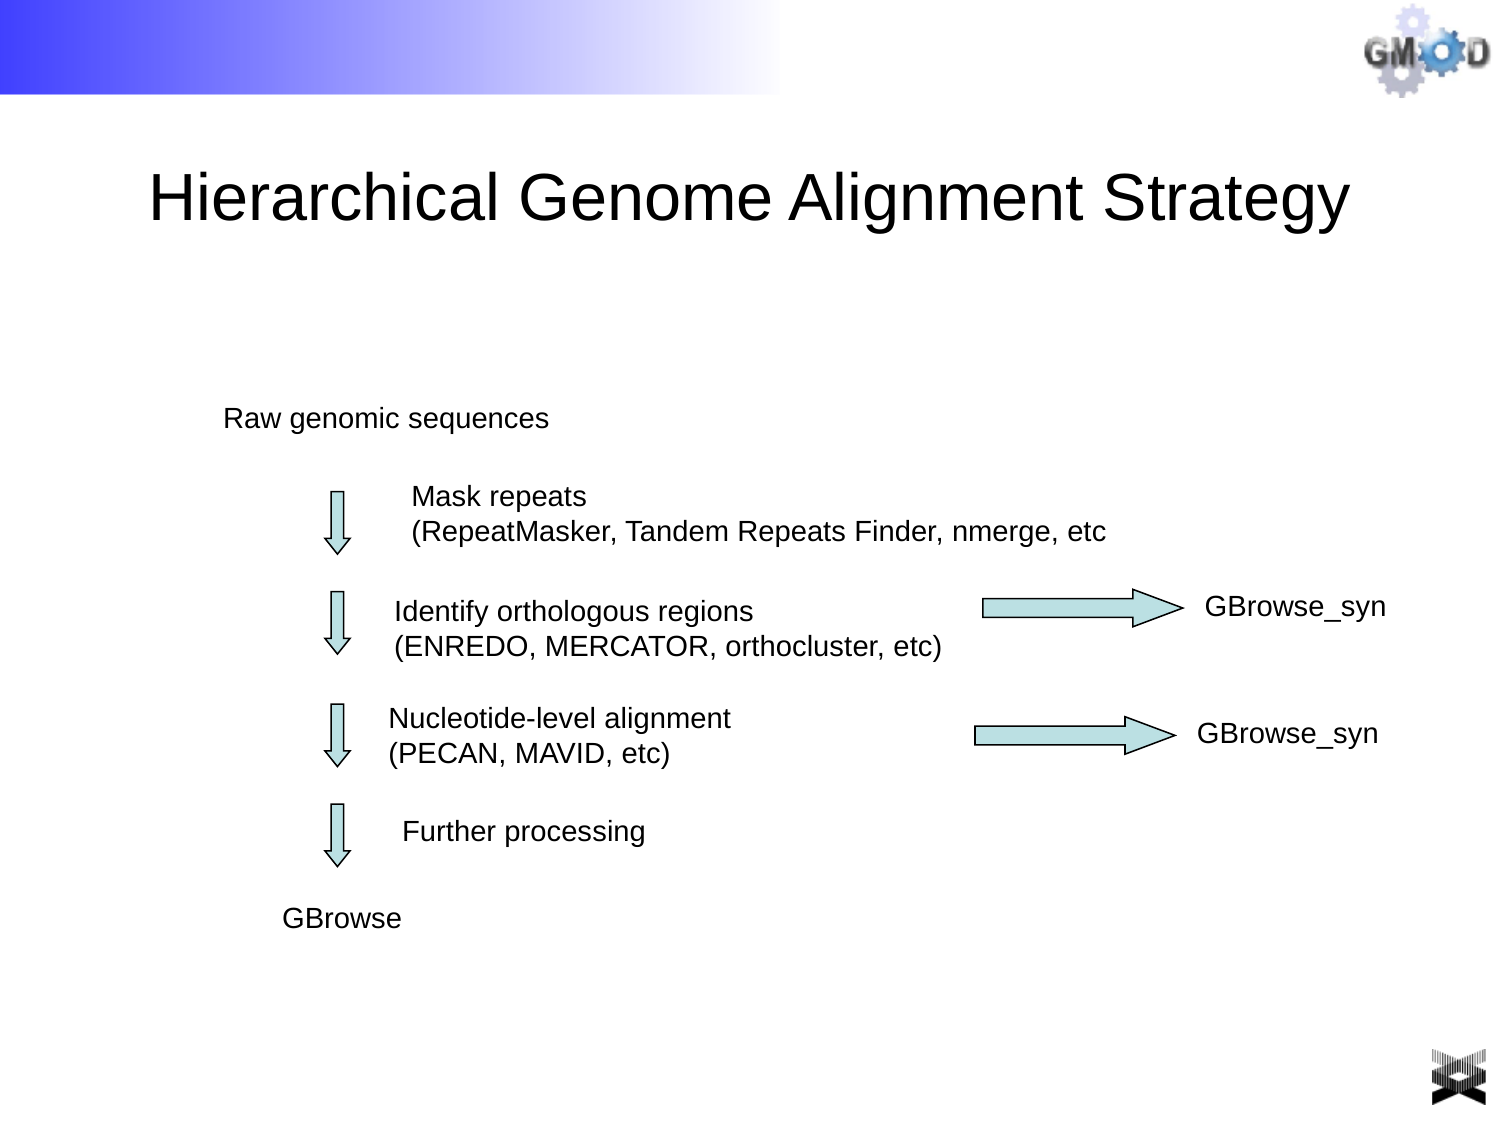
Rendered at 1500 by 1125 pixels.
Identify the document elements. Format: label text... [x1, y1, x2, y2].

text_box Identify orthologous regions (ENREDO, MERCATOR, orthocluster, etc) [379, 584, 966, 670]
text_box GBrowse [267, 891, 418, 942]
text_box [324, 591, 350, 655]
text_box Further processing [387, 804, 670, 855]
text_box Nucleotide-level alignment (PECAN, MAVID, etc) [373, 691, 755, 777]
text_box GBrowse_syn [1189, 579, 1402, 630]
text_box [982, 589, 1183, 627]
text_box [975, 716, 1176, 755]
text_box Mask repeats (RepeatMasker, Tandem Repeats Finder, nmerge, etc [396, 469, 1123, 555]
text_box Raw genomic sequences [208, 391, 565, 442]
text_box [324, 491, 350, 555]
title Hierarchical Genome Alignment Strategy [112, 99, 1388, 288]
text_box GBrowse_syn [1181, 706, 1394, 757]
picture [1431, 1049, 1487, 1105]
text_box [324, 704, 350, 767]
text_box [324, 804, 350, 867]
